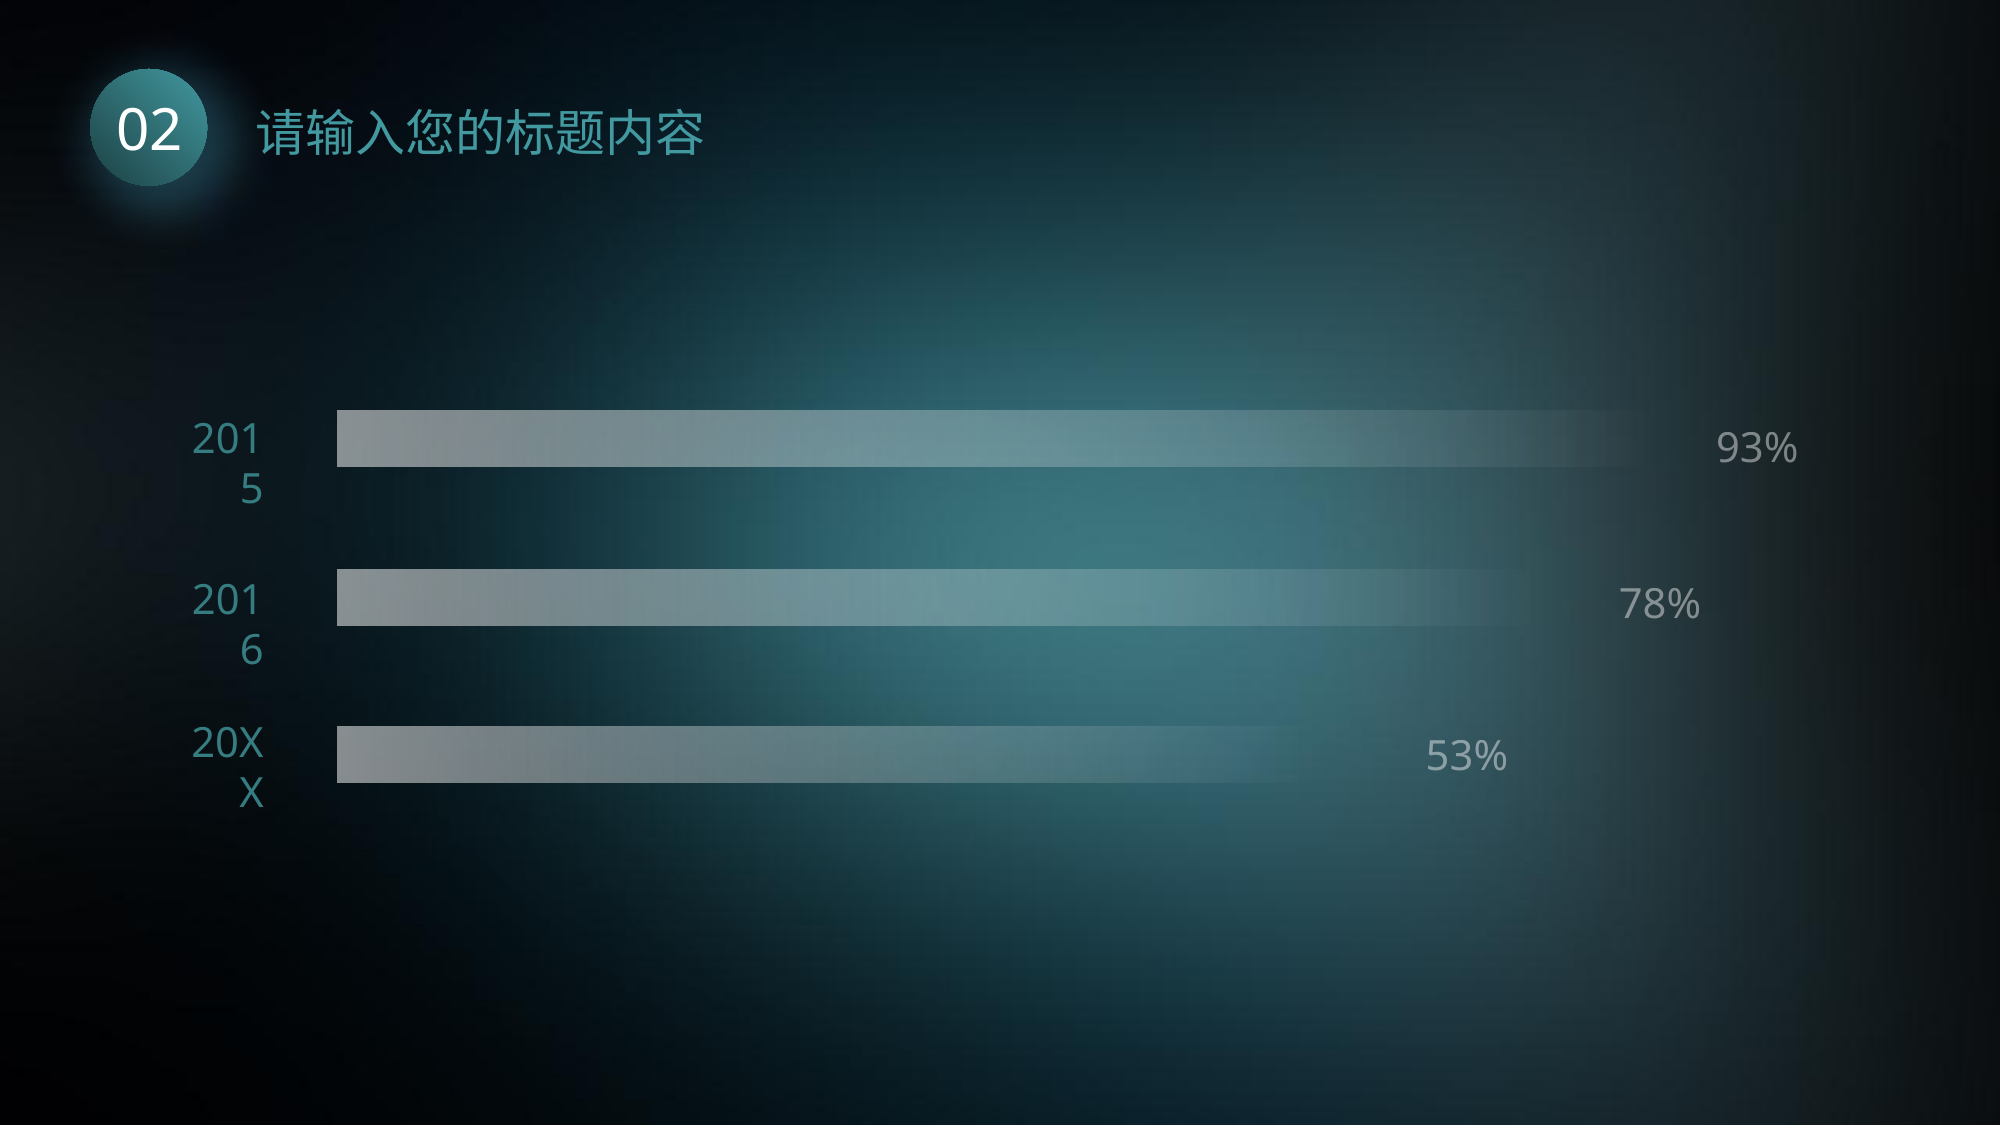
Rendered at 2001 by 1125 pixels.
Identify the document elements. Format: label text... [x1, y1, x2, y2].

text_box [337, 721, 1524, 788]
text_box 2016 [164, 565, 279, 680]
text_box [337, 410, 1814, 480]
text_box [90, 68, 208, 186]
text_box 20XX [164, 708, 279, 824]
text_box 2015 [164, 404, 279, 519]
text_box 请输入您的标题内容 [240, 94, 764, 170]
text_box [337, 569, 1717, 636]
picture [0, 0, 2000, 1125]
